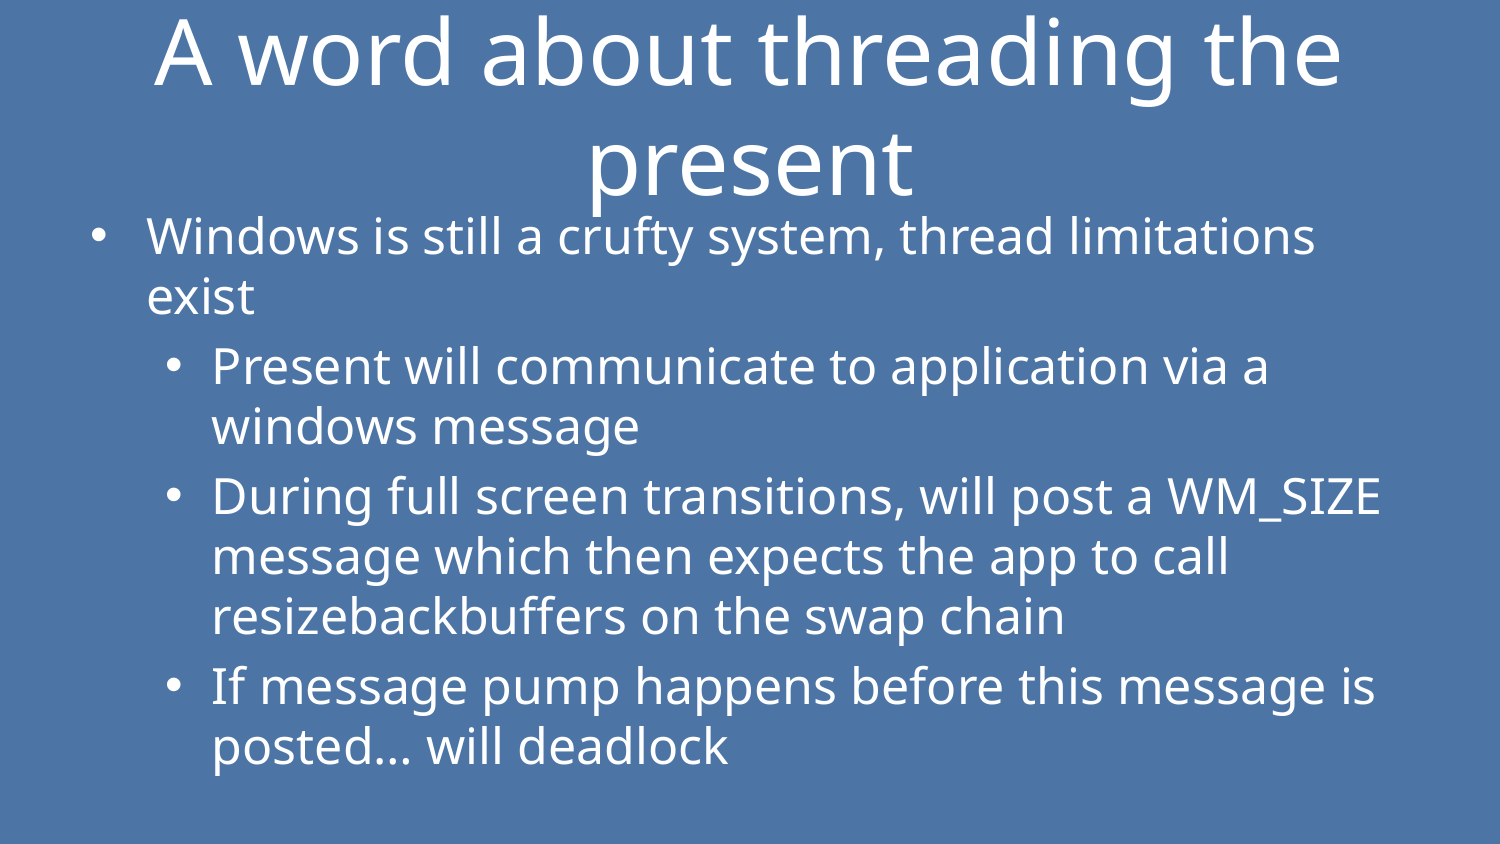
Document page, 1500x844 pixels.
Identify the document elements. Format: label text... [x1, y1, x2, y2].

list Windows is still a crufty system, thread limitations exist Present will communicate to application via a windows message During full screen transitions, will post a WM_SIZE message which then expects the app to call resizebackbuffers on the swap chain If message pump happens before this message is posted… will deadlock [75, 196, 1425, 754]
title A word about threading the present [75, 33, 1425, 175]
